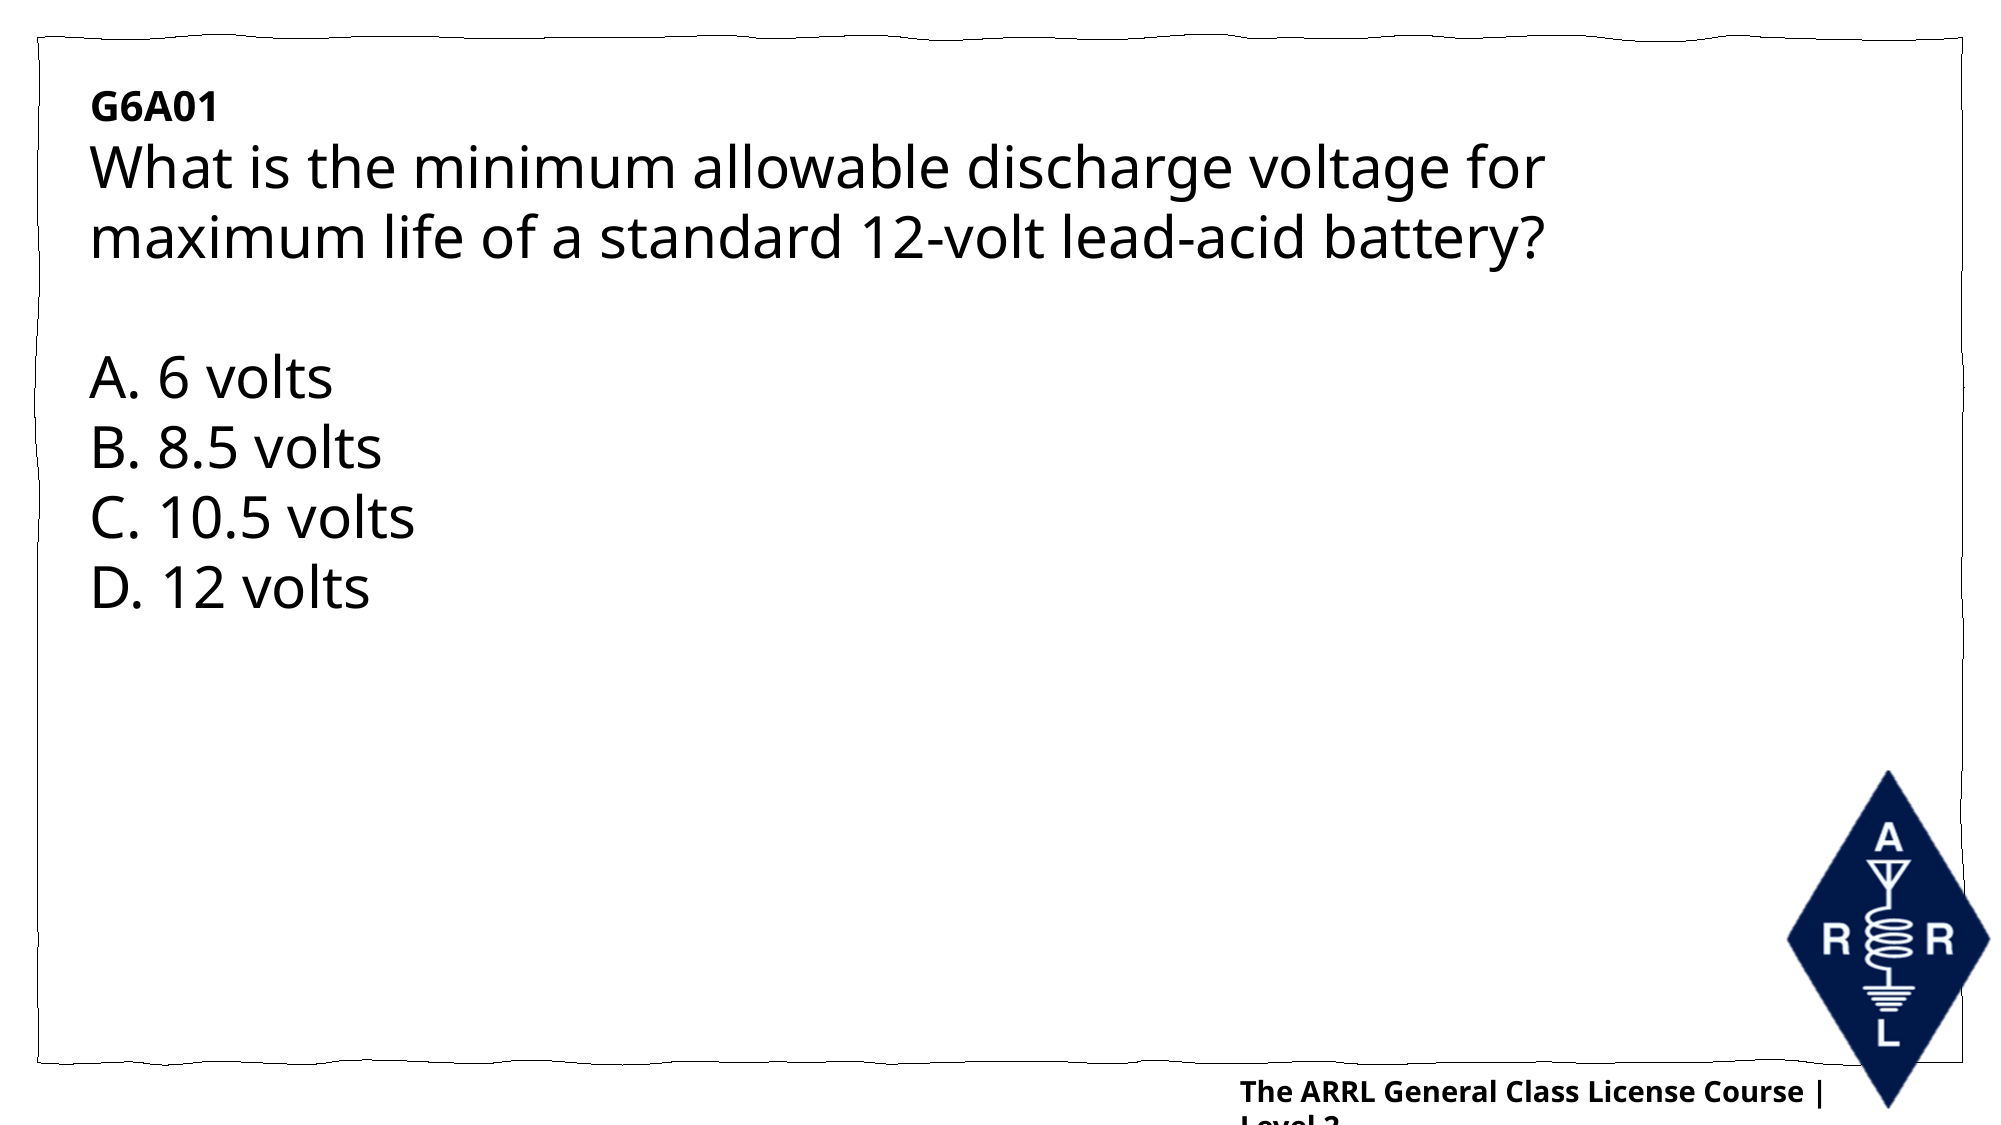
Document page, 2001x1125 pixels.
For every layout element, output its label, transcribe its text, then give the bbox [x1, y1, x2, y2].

picture [1773, 752, 1999, 1125]
text_box G6A01 What is the minimum allowable discharge voltage for maximum life of a standard 12-volt lead-acid battery? A. 6 volts B. 8.5 volts C. 10.5 volts D. 12 volts [75, 72, 1850, 628]
